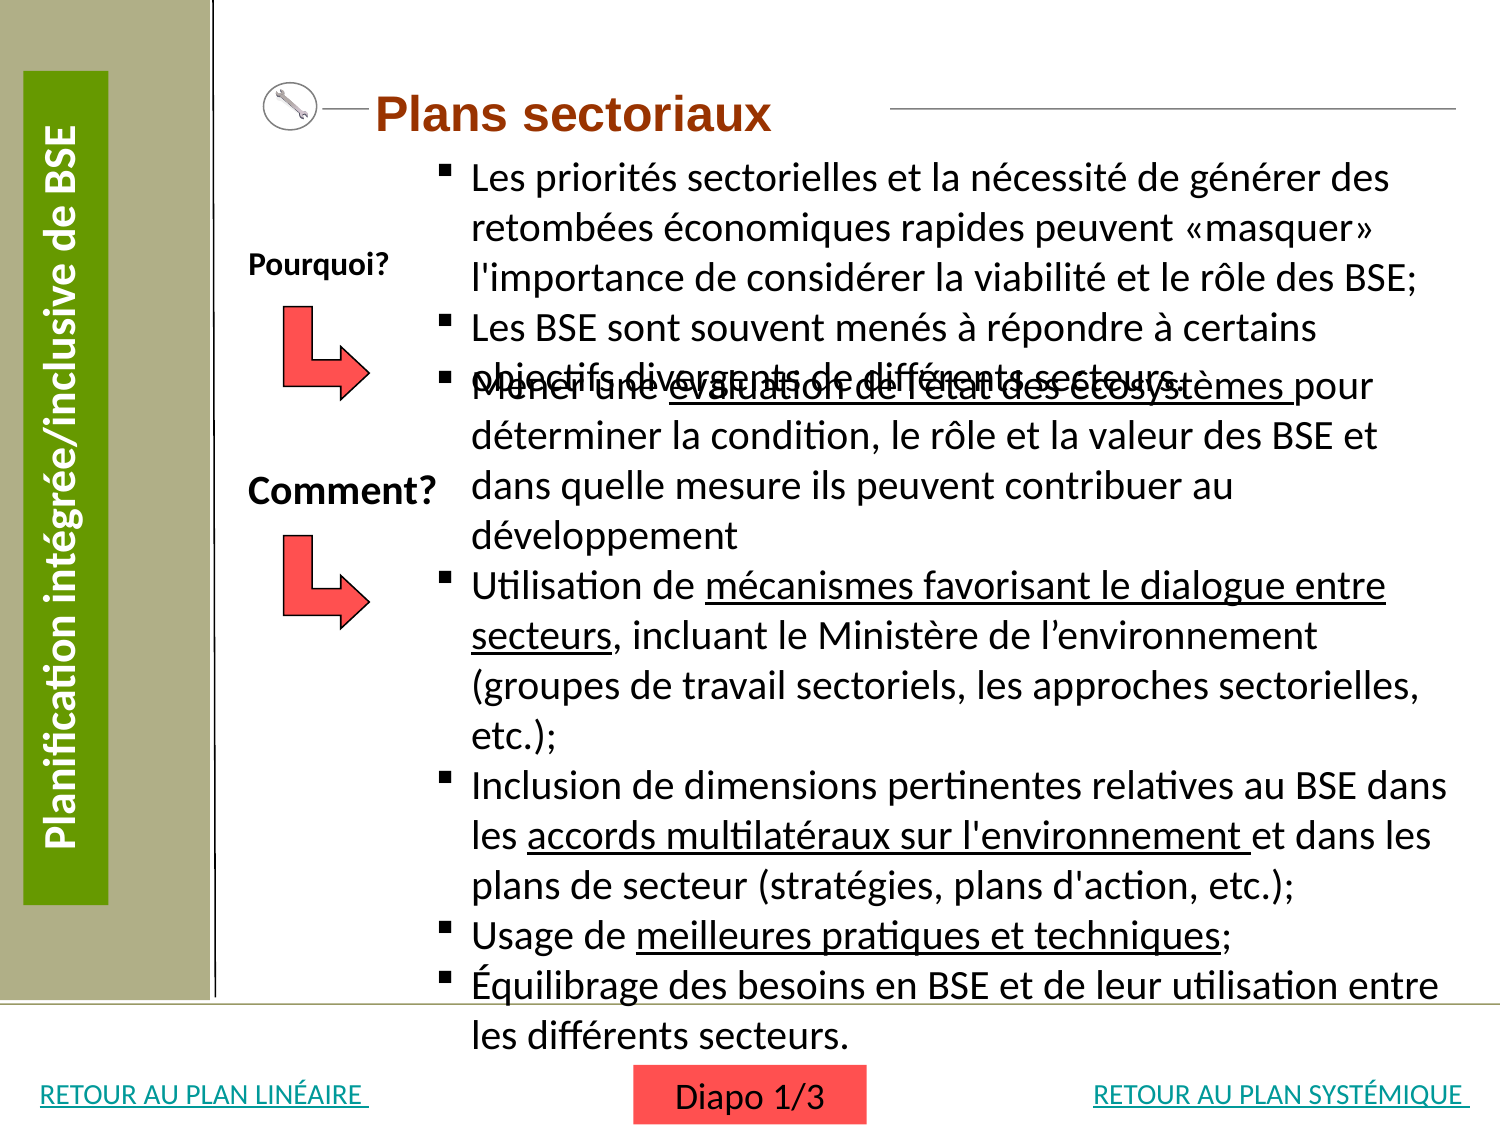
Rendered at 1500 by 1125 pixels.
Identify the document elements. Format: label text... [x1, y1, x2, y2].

text_box Les priorités sectorielles et la nécessité de générer des retombées économiques rapides peuvent «masquer» l'importance de considérer la viabilité et le rôle des BSE; Les BSE sont souvent menés à répondre à certains objectifs divergents de différents secteurs. [420, 143, 1471, 407]
text_box Diapo 1/3 [633, 1064, 867, 1125]
picture [274, 89, 309, 120]
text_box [233, 210, 420, 629]
text_box [0, 0, 210, 1001]
text_box [263, 82, 317, 121]
text_box RETOUR AU PLAN SYSTÉMIQUE [819, 1063, 1482, 1122]
text_box Plans sectoriaux [369, 62, 890, 159]
text_box RETOUR AU PLAN LINÉAIRE [27, 1063, 623, 1122]
text_box Planification intégrée/inclusive de BSE [23, 70, 109, 906]
text_box Mener une évaluation de l’état des écosystèmes pour déterminer la condition, le rôle et la valeur des BSE et dans quelle mesure ils peuvent contribuer au développement Utilisation de mécanismes favorisant le dialogue entre secteurs, incluant le Ministère de l’environnement (groupes de travail sectoriels, les approches sectorielles, etc.); Inclusion de dimensions pertinentes relatives au BSE dans les accords multilatéraux sur l'environnement et dans les plans de secteur (stratégies, plans d'action, etc.); Usage de meilleures pratiques et techniques; Équilibrage des besoins en BSE et de leur utilisation entre les différents secteurs. [420, 465, 1482, 951]
